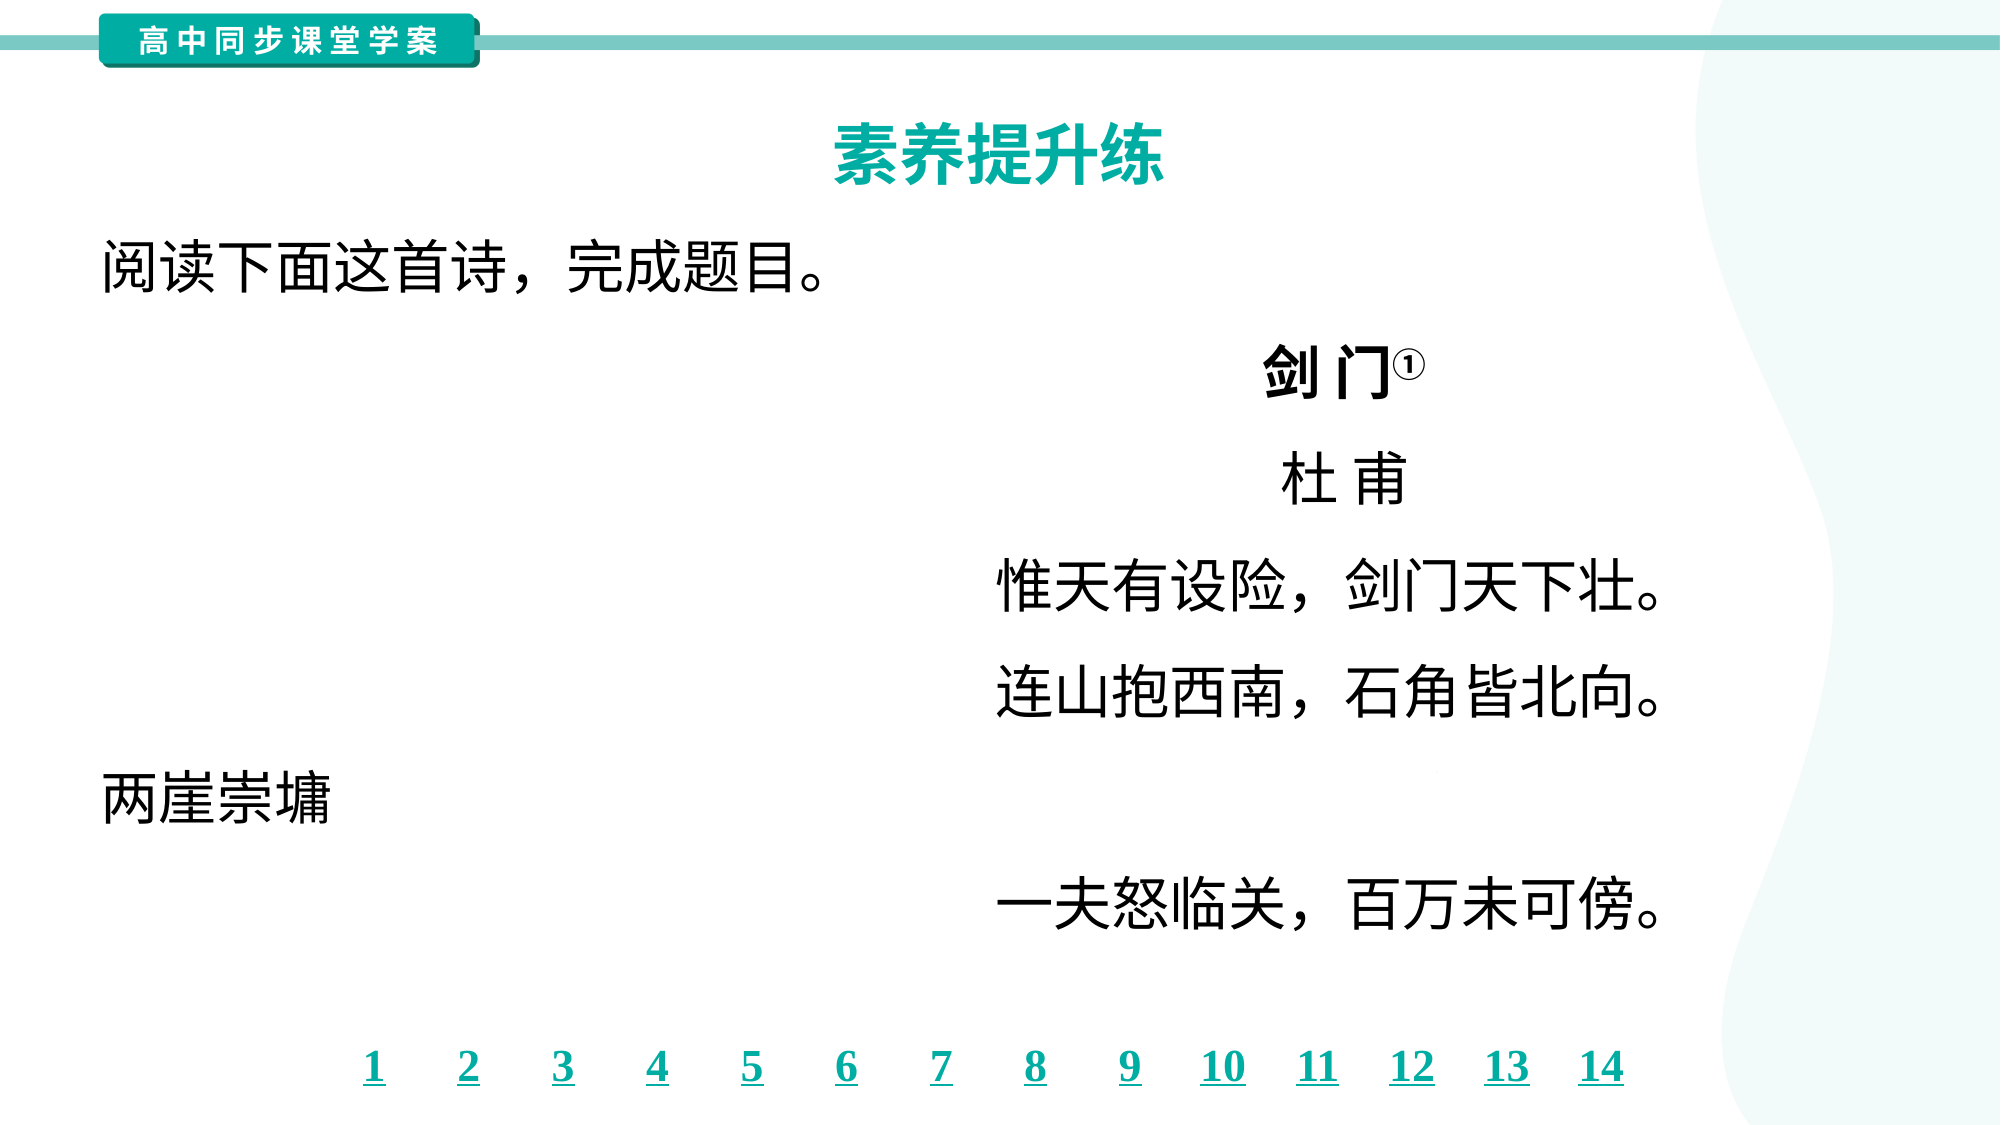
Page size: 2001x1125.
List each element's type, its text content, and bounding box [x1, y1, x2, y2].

text_box 素养提升练 [100, 76, 1899, 254]
picture [0, 0, 2000, 1125]
